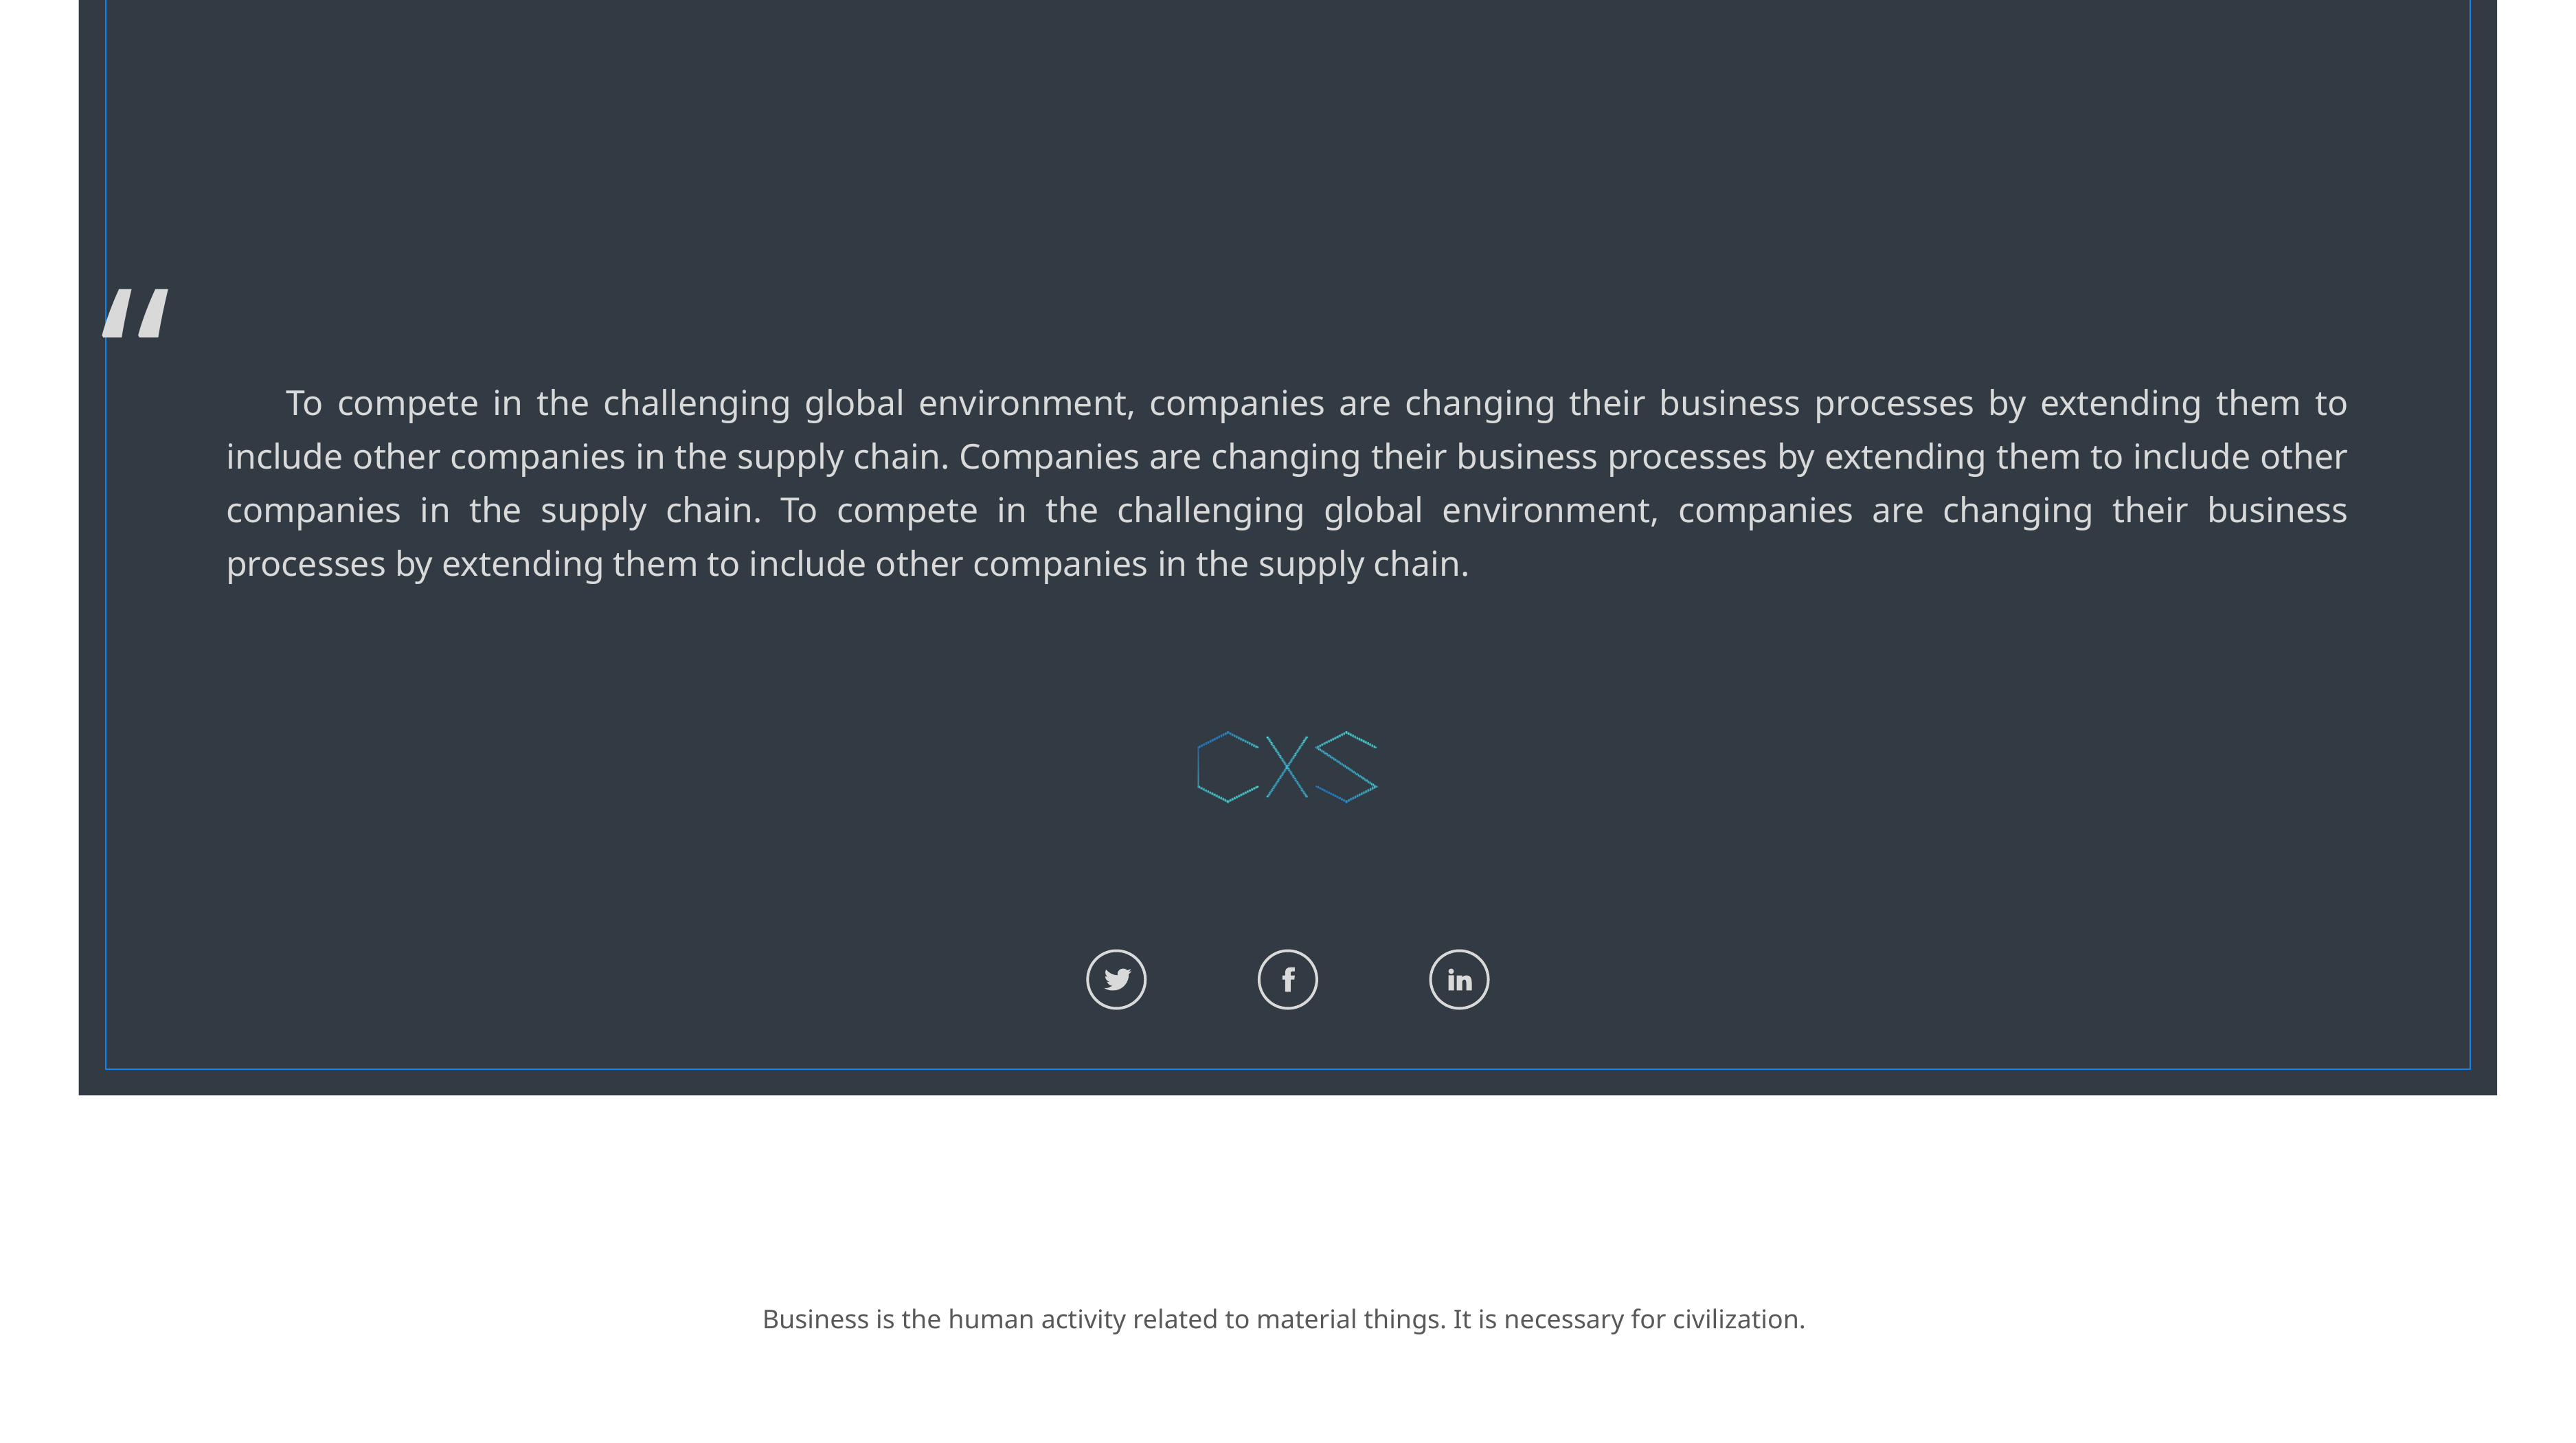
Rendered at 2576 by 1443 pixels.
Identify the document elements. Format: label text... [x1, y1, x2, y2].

text_box [1429, 949, 1490, 1010]
text_box To compete in the challenging global environment, companies are changing their business processes by extending them to include other companies in the supply chain. Companies are changing their business processes by extending them to include other companies in the supply chain. To compete in the challenging global environment, companies are changing their business processes by extending them to include other companies in the supply chain. [216, 363, 2360, 589]
text_box [1257, 949, 1318, 1010]
text_box Business is the human activity related to material things. It is necessary for civilization. [752, 1282, 1824, 1339]
text_box “ [90, 227, 342, 476]
text_box [1086, 949, 1147, 1010]
text_box [105, 0, 2471, 1070]
picture [1197, 731, 1379, 803]
text_box [78, 0, 2498, 1096]
